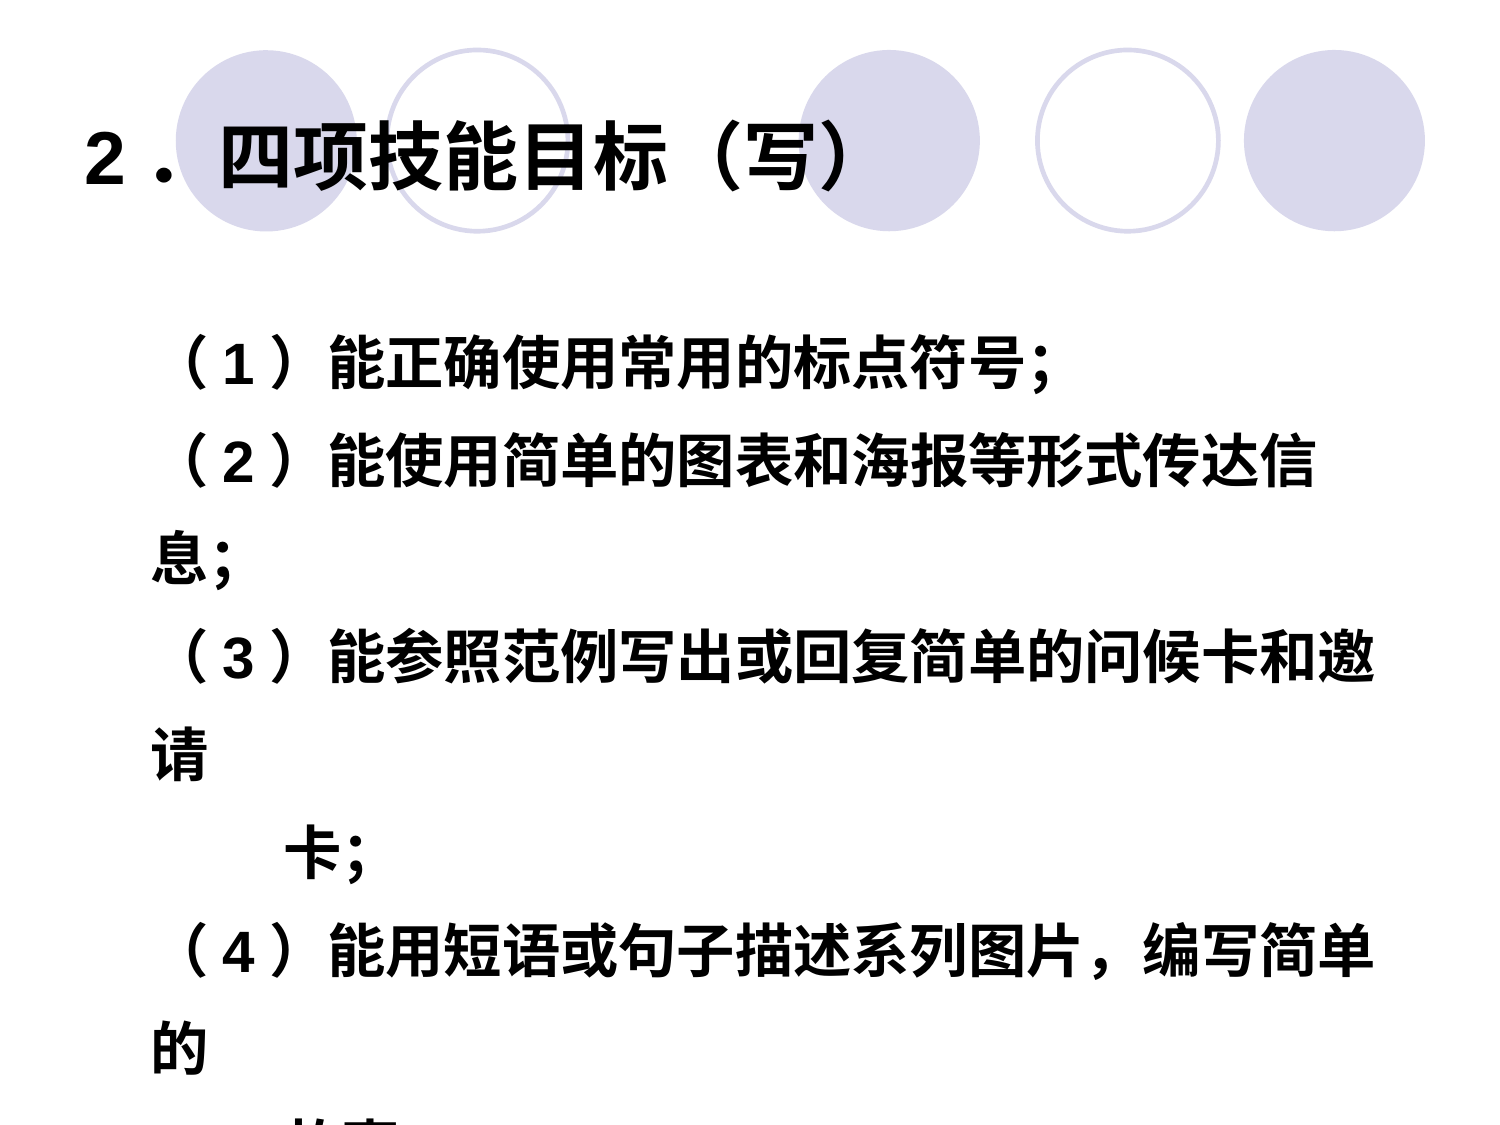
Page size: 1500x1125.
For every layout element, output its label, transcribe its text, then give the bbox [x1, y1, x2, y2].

text_box 2．四项技能目标（写） [69, 101, 909, 207]
text_box （1）能正确使用常用的标点符号； （2）能使用简单的图表和海报等形式传达信息； （3）能参照范例写出或回复简单的问候卡和邀请 卡； （4）能用短语或句子描述系列图片，编写简单的 故事。 [135, 290, 1436, 1125]
